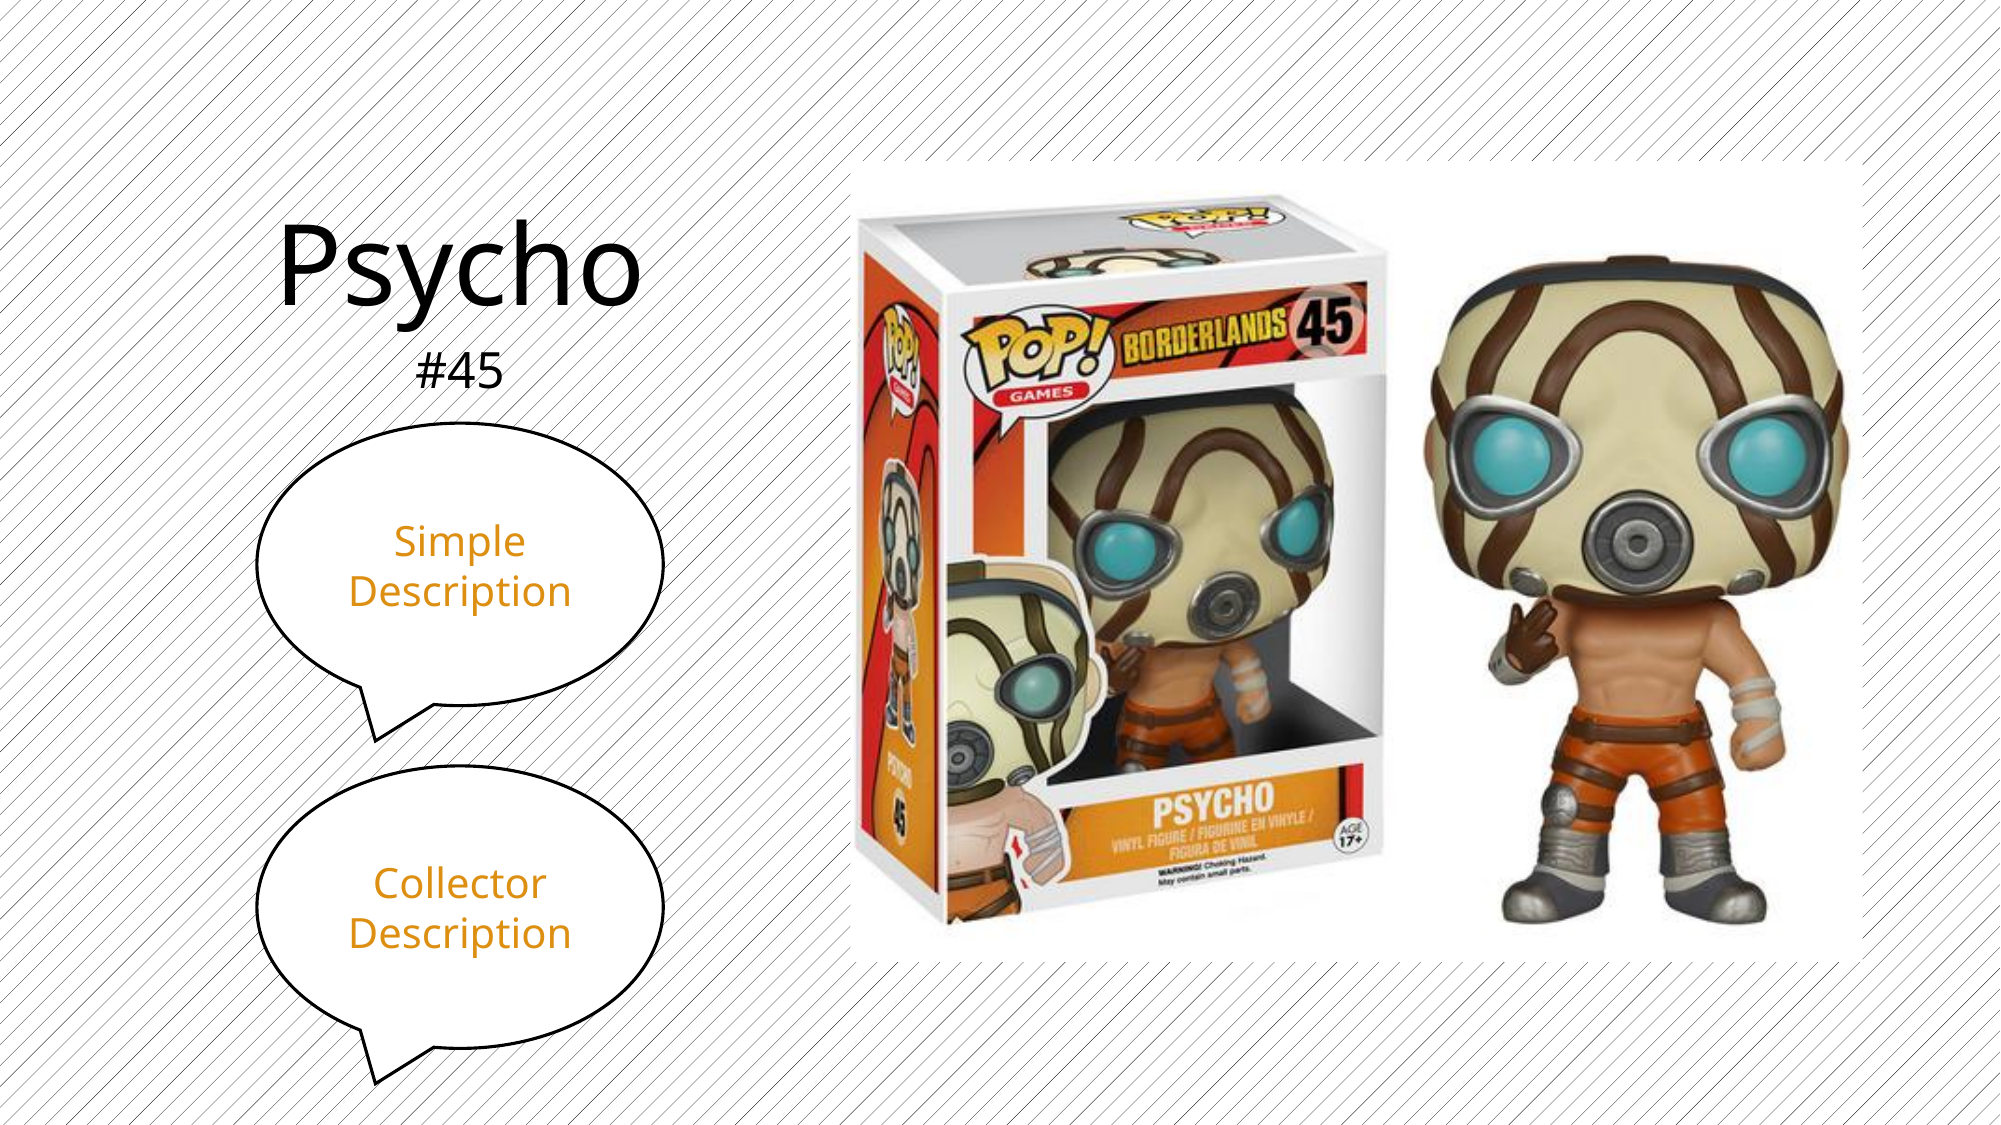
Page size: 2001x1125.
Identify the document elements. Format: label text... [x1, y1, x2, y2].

list #45 [137, 337, 783, 963]
text_box Simple Description [255, 422, 665, 743]
title Psycho [137, 75, 783, 337]
picture [850, 161, 1863, 962]
text_box Collector Description [255, 764, 665, 1086]
